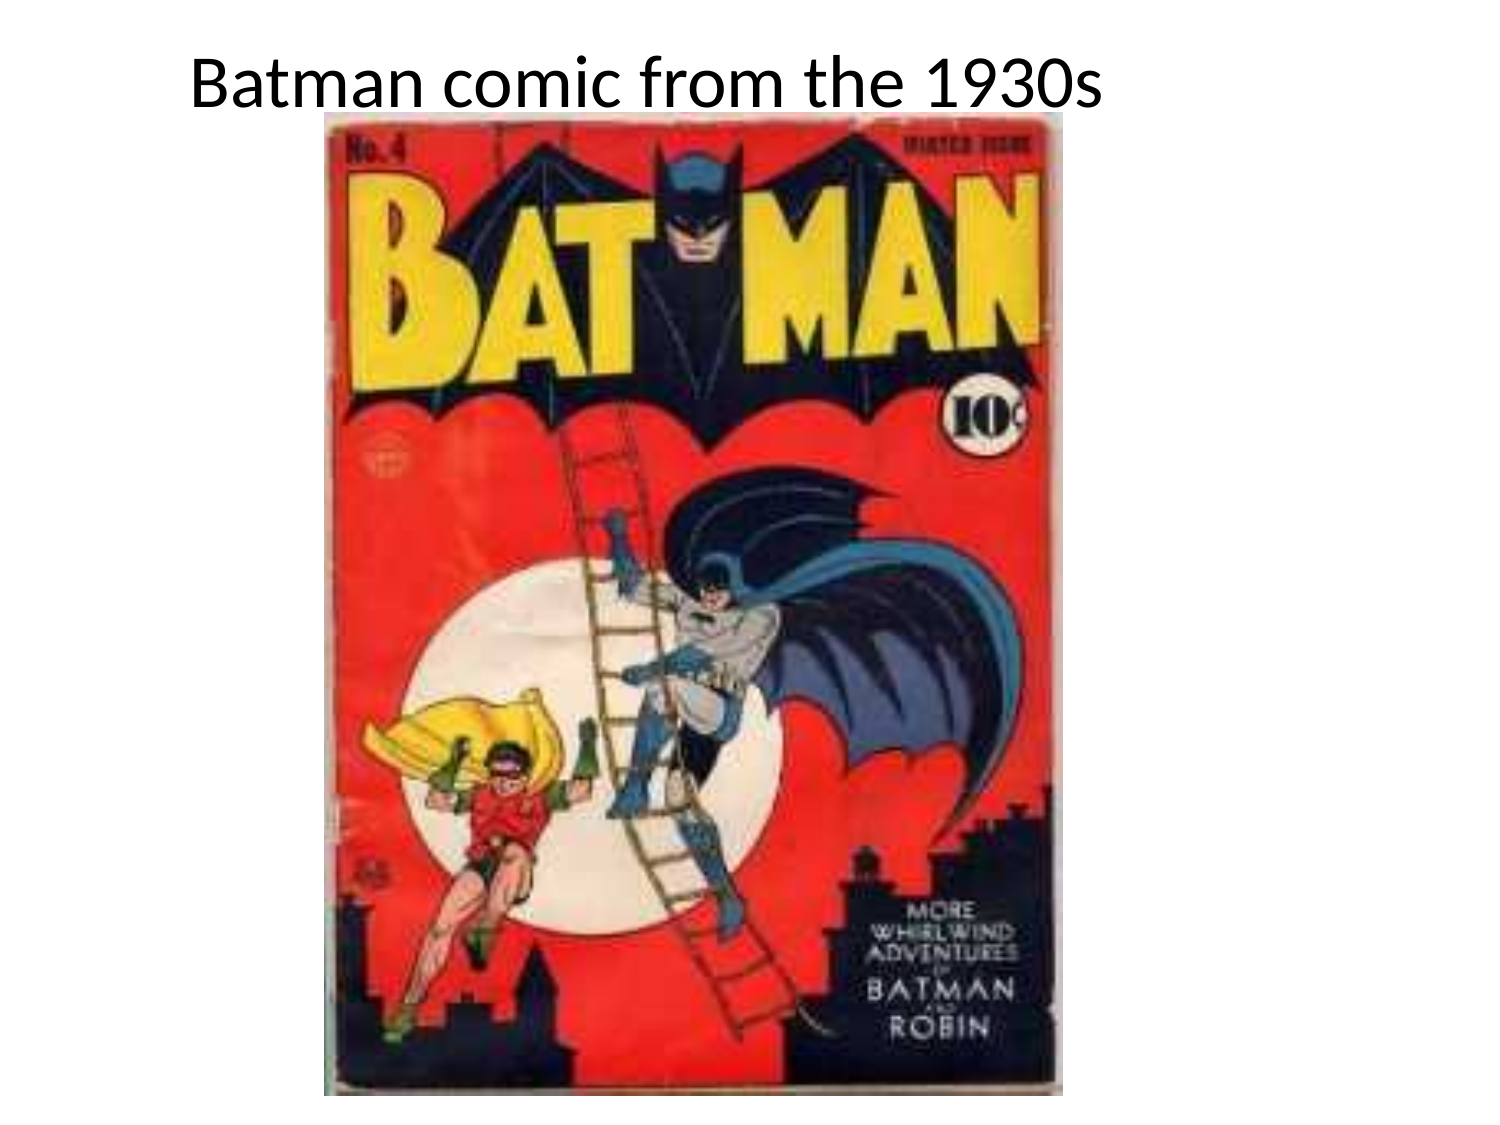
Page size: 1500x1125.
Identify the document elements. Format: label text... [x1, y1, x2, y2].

text_box Batman comic from the 1930s [174, 24, 1425, 130]
picture [324, 112, 1063, 1097]
